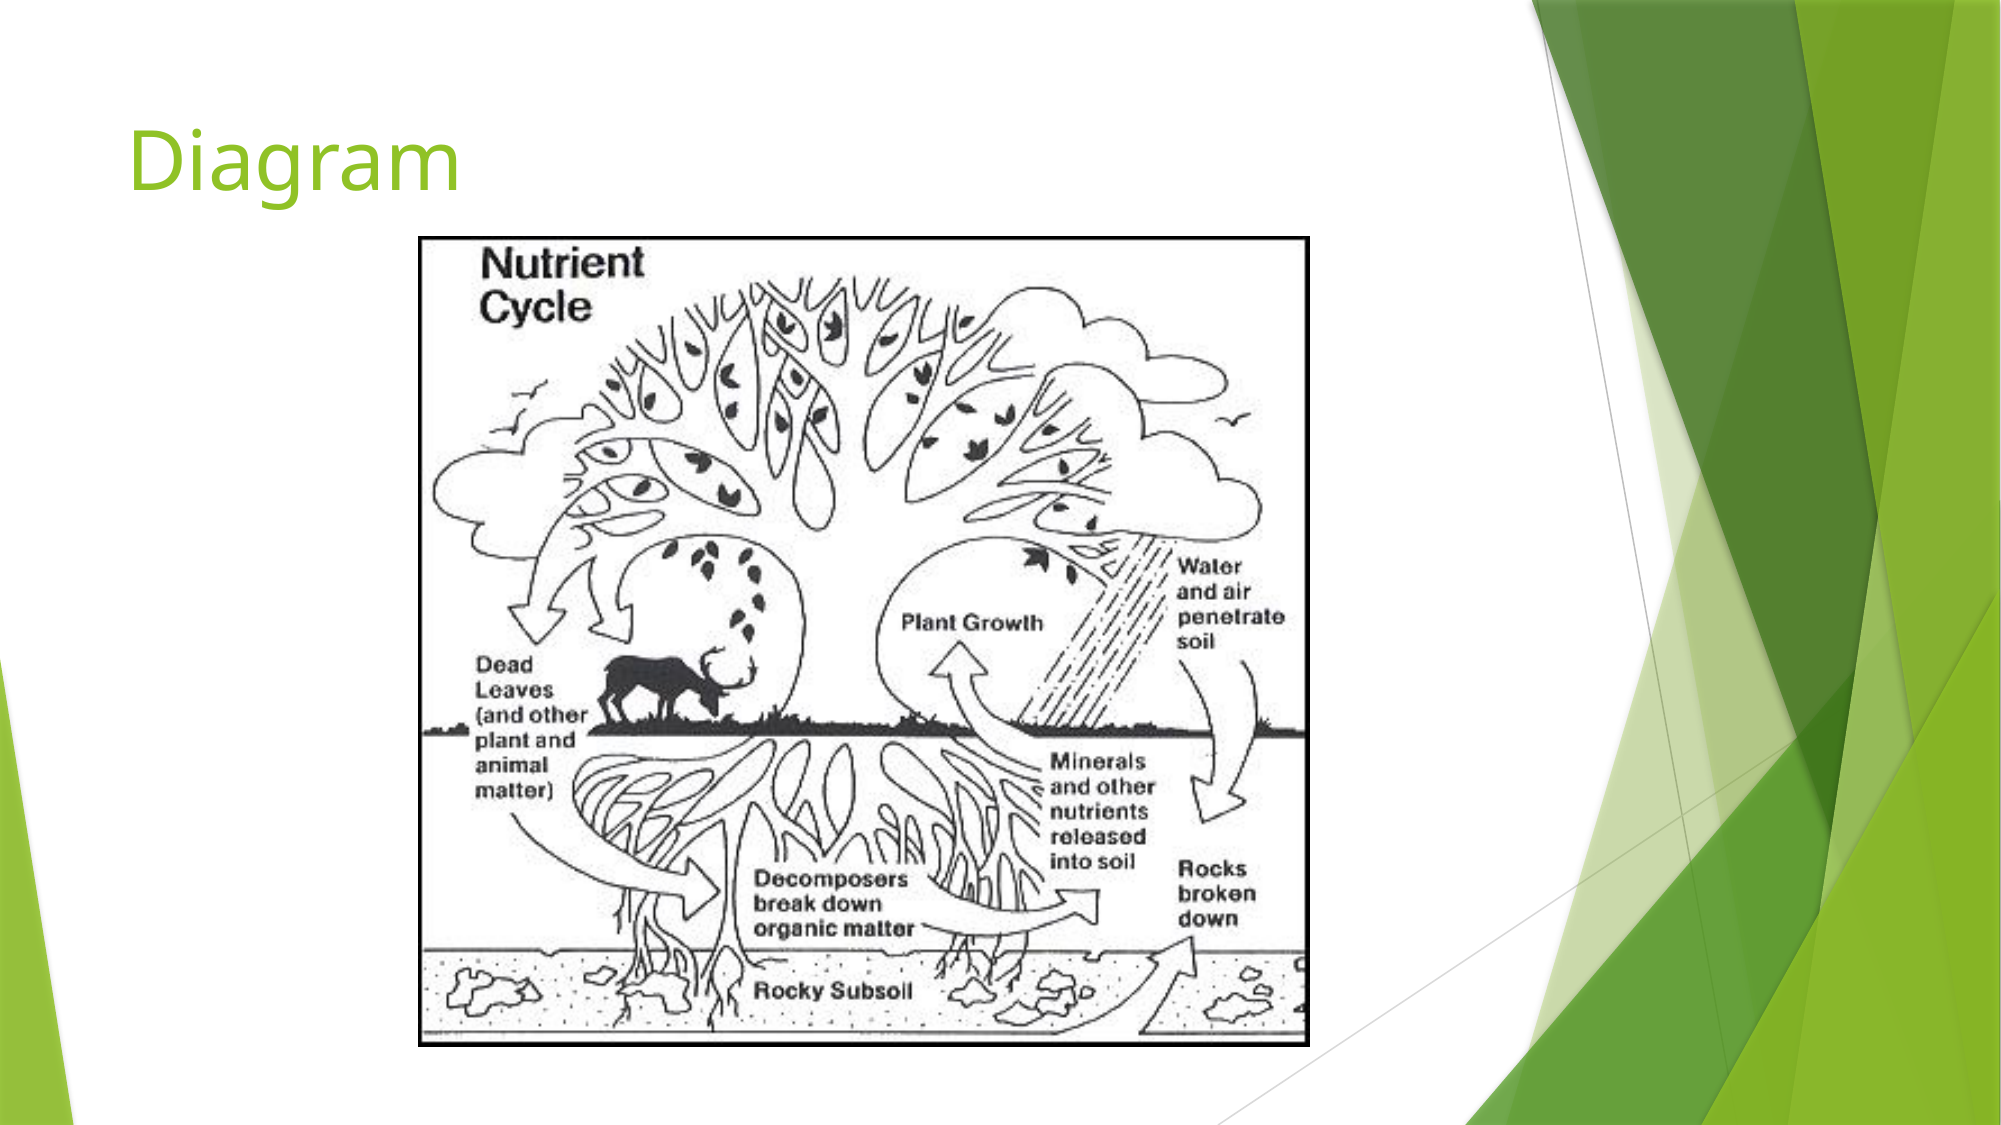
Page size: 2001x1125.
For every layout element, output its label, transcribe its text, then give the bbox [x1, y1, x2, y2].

picture [417, 235, 1310, 1048]
title Diagram [111, 99, 1522, 317]
